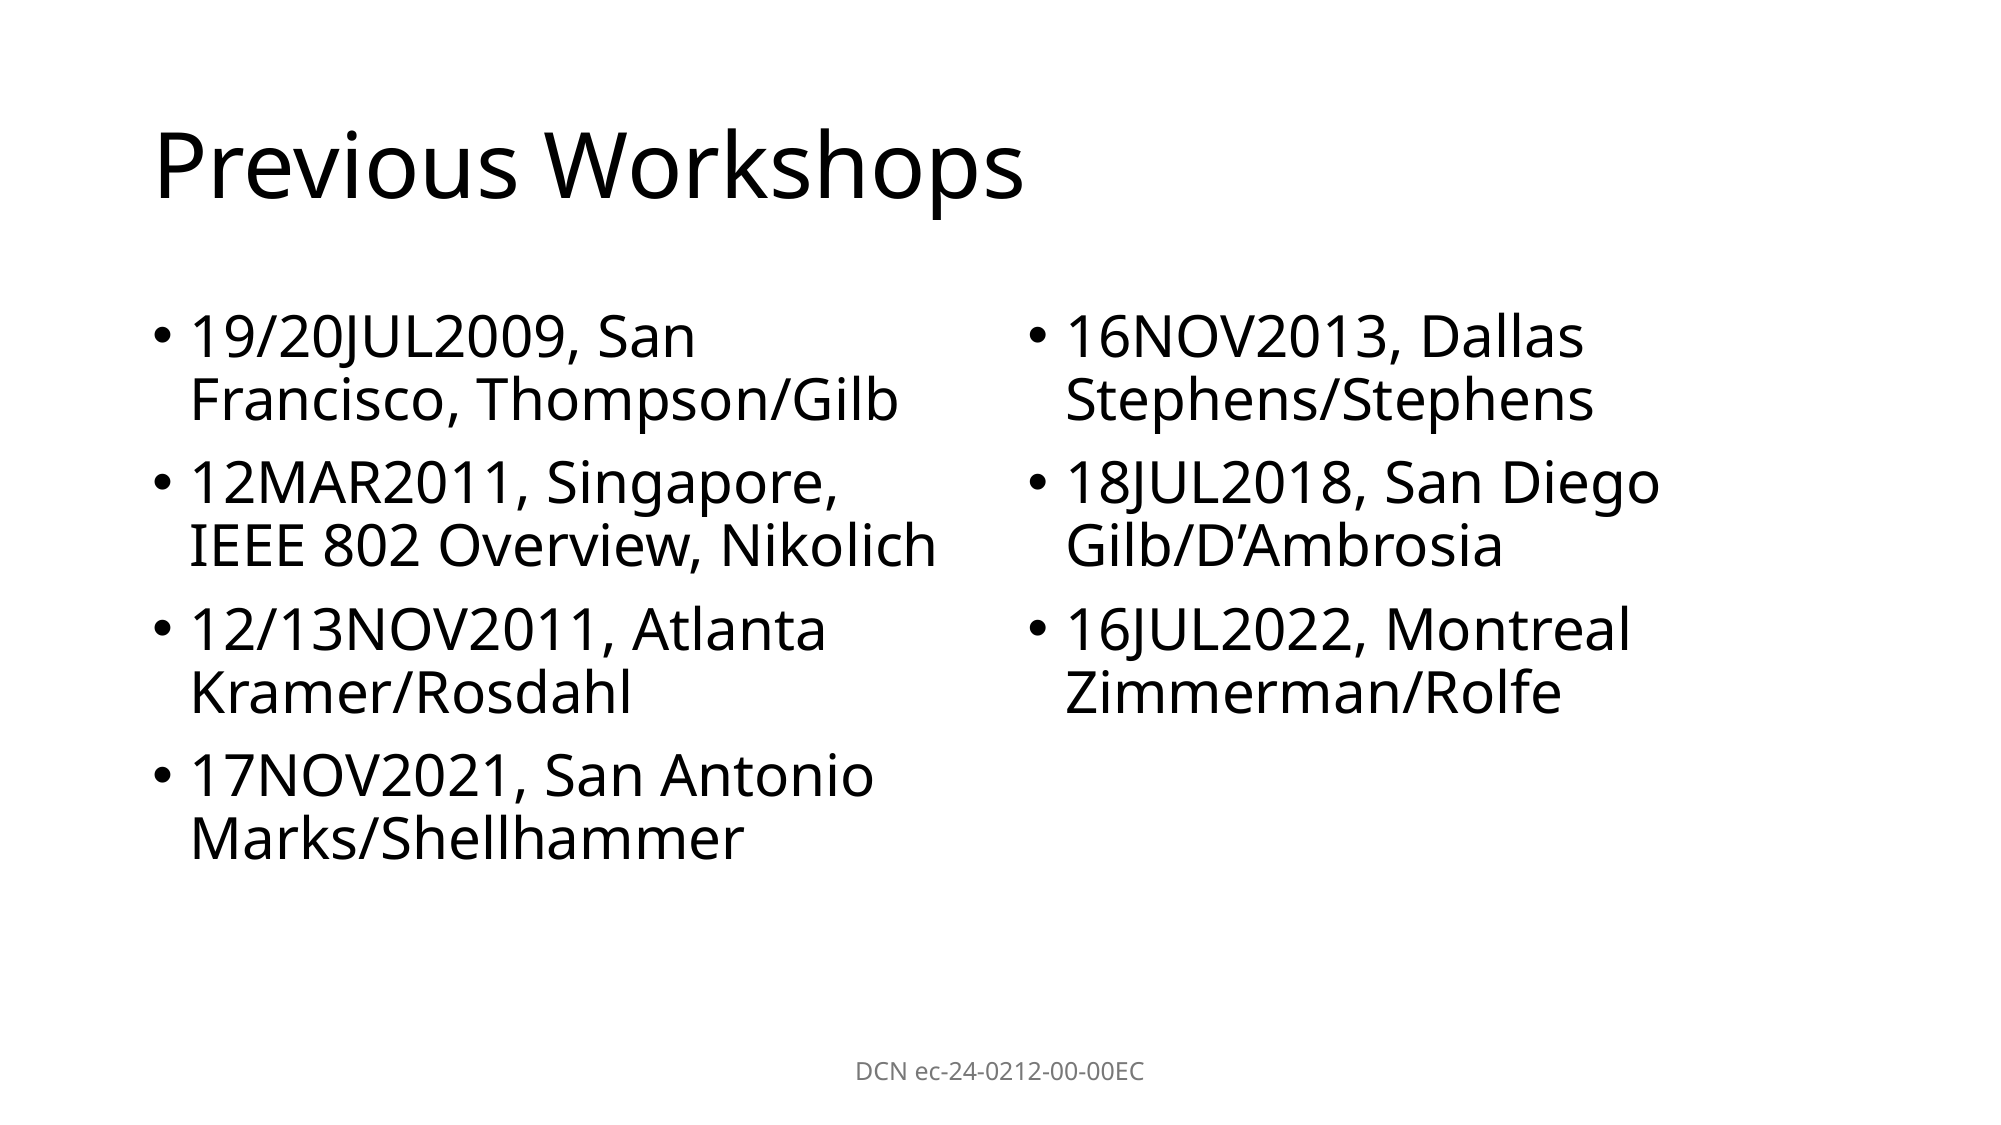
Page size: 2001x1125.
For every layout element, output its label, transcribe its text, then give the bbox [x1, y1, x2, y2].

title Previous Workshops [137, 59, 1863, 278]
list 19/20JUL2009, San Francisco, Thompson/Gilb 12MAR2011, Singapore, IEEE 802 Overview, Nikolich 12/13NOV2011, Atlanta Kramer/Rosdahl 17NOV2021, San Antonio Marks/Shellhammer [137, 299, 988, 1014]
footer DCN ec-24-0212-00-00EC [662, 1042, 1338, 1103]
list 16NOV2013, Dallas Stephens/Stephens 18JUL2018, San Diego Gilb/D’Ambrosia 16JUL2022, Montreal Zimmerman/Rolfe [1012, 299, 1863, 1014]
